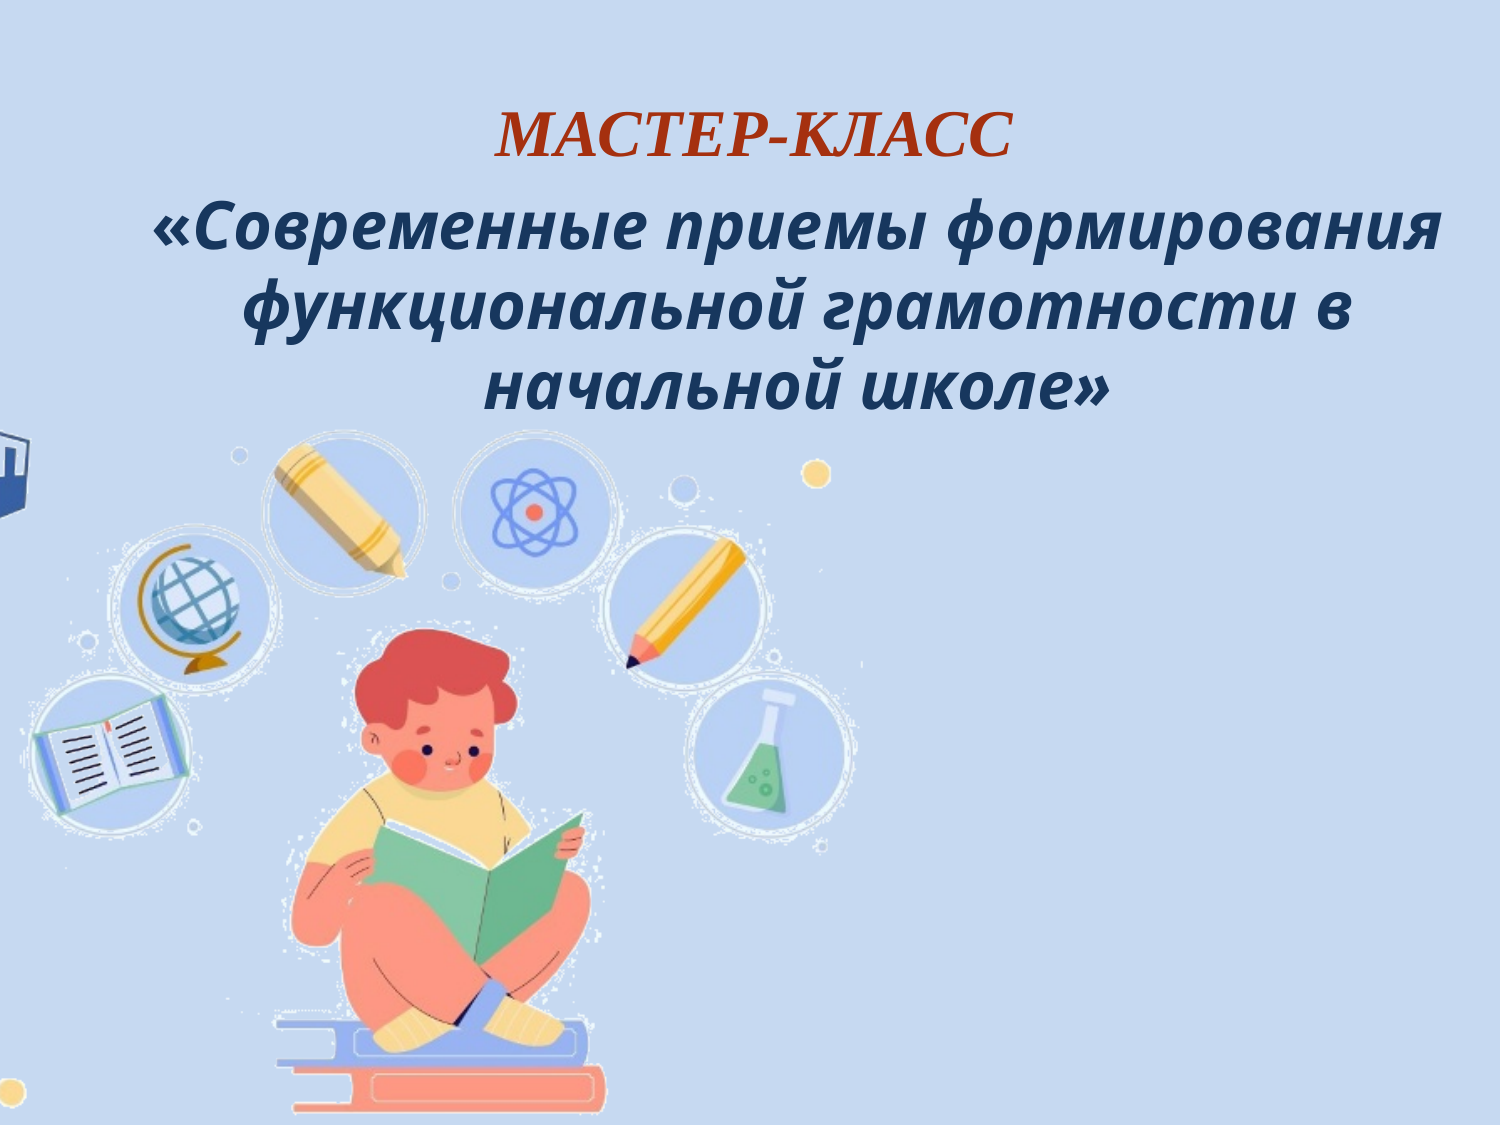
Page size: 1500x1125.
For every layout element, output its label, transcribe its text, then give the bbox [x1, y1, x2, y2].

text_box «Современные приемы формирования функциональной грамотности в начальной школе» [128, 175, 1467, 431]
picture [0, 421, 880, 1125]
text_box МАСТЕР-КЛАСС [246, 81, 1262, 257]
